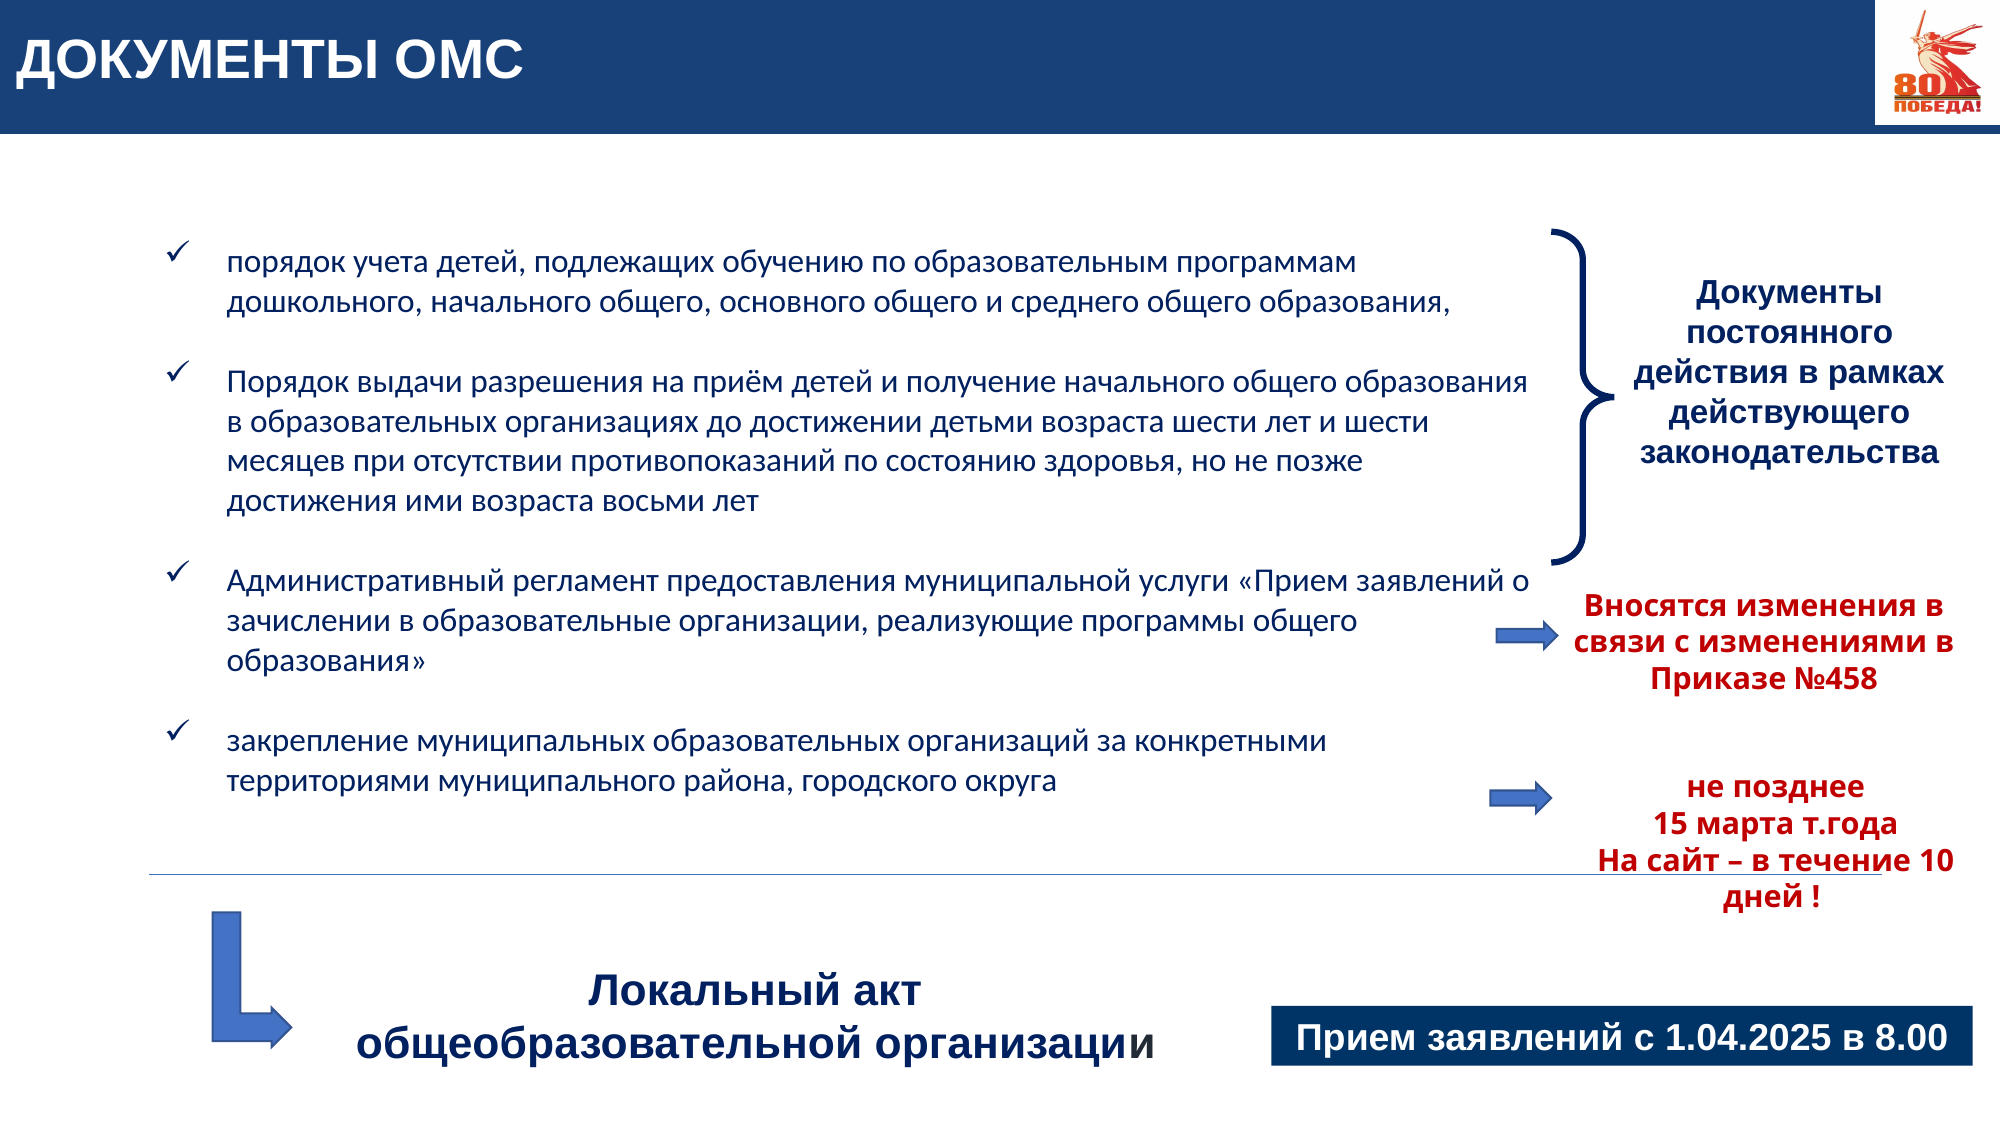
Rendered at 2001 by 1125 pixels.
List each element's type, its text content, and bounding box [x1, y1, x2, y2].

text_box Прием заявлений с 1.04.2025 в 8.00 [1271, 1005, 1973, 1066]
text_box [1495, 619, 1559, 652]
text_box [0, 0, 2000, 135]
text_box порядок учета детей, подлежащих обучению по образовательным программам дошкольного, начального общего, основного общего и среднего общего образования, Порядок выдачи разрешения на приём детей и получение начального общего образования в образовательных организациях до достижении детьми возраста шести лет и шести месяцев при отсутствии противопоказаний по состоянию здоровья, но не позже достижения ими возраста восьми лет Административный регламент предоставления муниципальной услуги «Прием заявлений о зачислении в образовательные организации, реализующие программы общего образования» закрепление муниципальных образовательных организаций за конкретными территориями муниципального района, городского округа [149, 231, 1552, 806]
picture [1874, 0, 2000, 125]
text_box ДОКУМЕНТЫ ОМС [1, 15, 1874, 97]
text_box [1551, 231, 1614, 564]
text_box Локальный акт общеобразовательной организации [322, 953, 1189, 1075]
text_box [1489, 780, 1553, 816]
text_box Документы постоянного действия в рамках действующего законодательства [1614, 263, 1966, 478]
text_box Вносятся изменения в связи с изменениями в Приказе №458 [1551, 578, 1977, 703]
text_box не позднее 15 марта т.года На сайт – в течение 10 дней ! [1551, 759, 2000, 958]
text_box [211, 911, 293, 1050]
